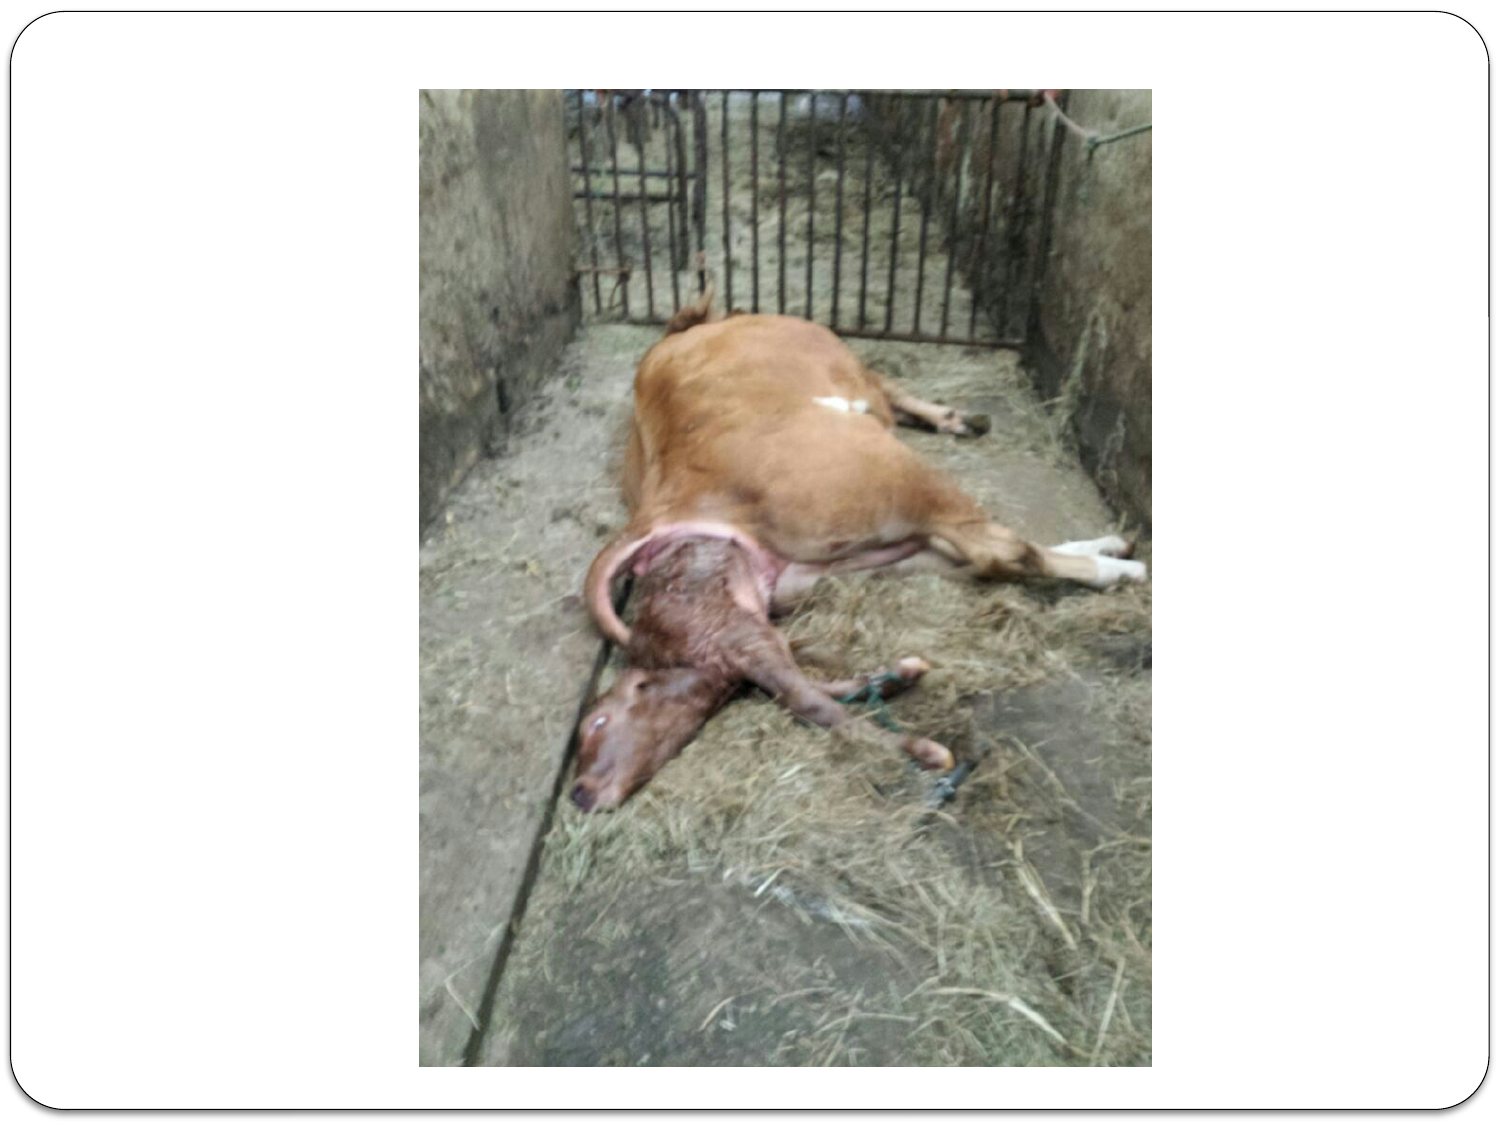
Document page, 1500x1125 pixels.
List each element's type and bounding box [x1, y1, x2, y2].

list [418, 89, 1152, 1067]
